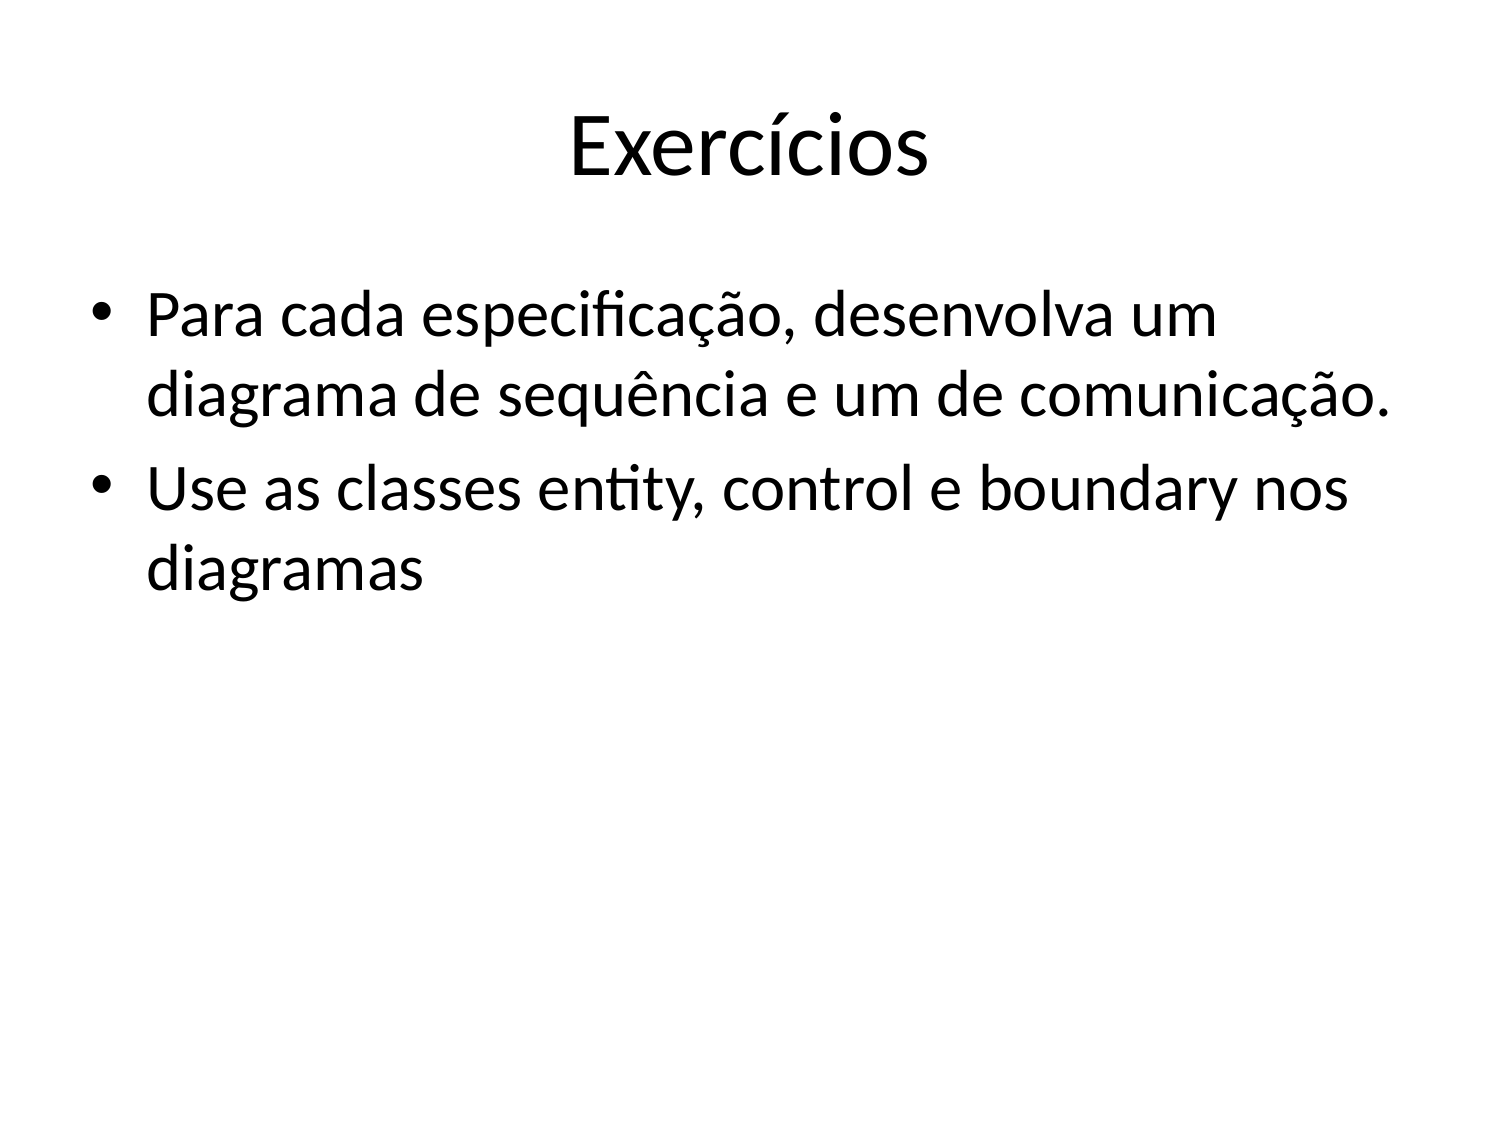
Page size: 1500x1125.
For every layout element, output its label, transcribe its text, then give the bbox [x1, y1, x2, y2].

list Para cada especificação, desenvolva um diagrama de sequência e um de comunicação. Use as classes entity, control e boundary nos diagramas [75, 262, 1425, 1005]
title Exercícios [75, 45, 1425, 233]
